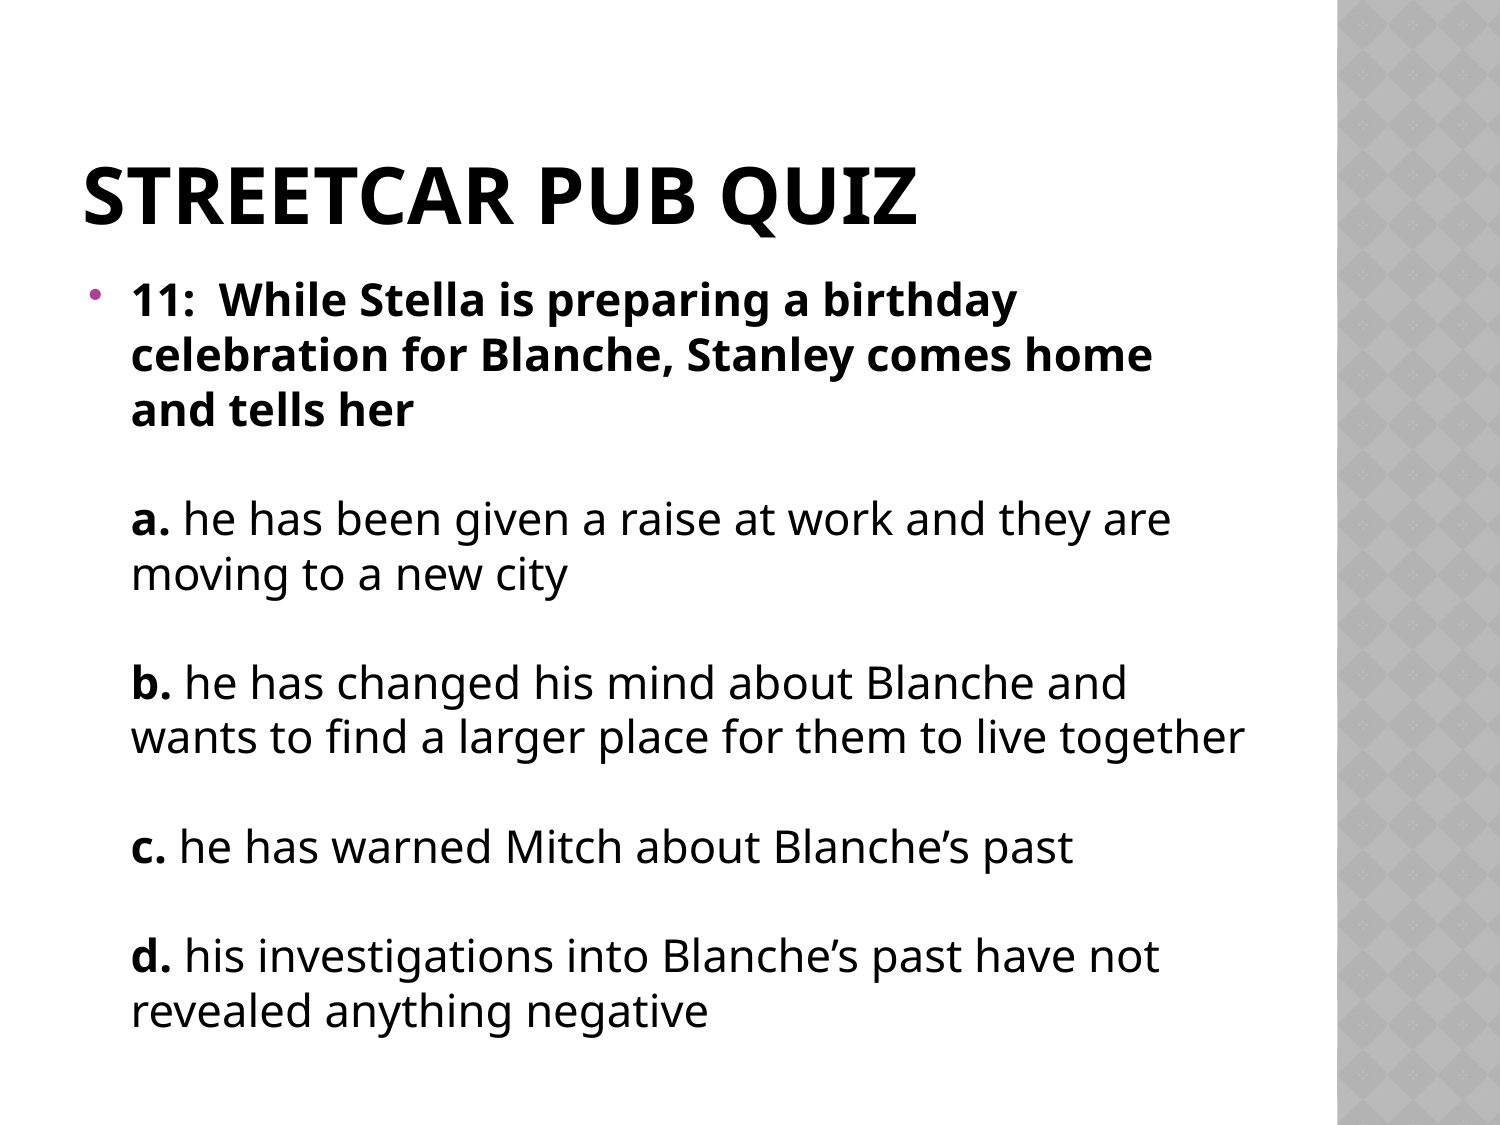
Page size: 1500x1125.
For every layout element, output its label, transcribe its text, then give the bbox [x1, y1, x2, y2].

list 11: While Stella is preparing a birthday celebration for Blanche, Stanley comes home and tells her a. he has been given a raise at work and they are moving to a new city b. he has changed his mind about Blanche and wants to find a larger place for them to live together c. he has warned Mitch about Blanche’s past d. his investigations into Blanche’s past have not revealed anything negative [75, 264, 1263, 1059]
title Streetcar pub quiz [75, 52, 1263, 240]
